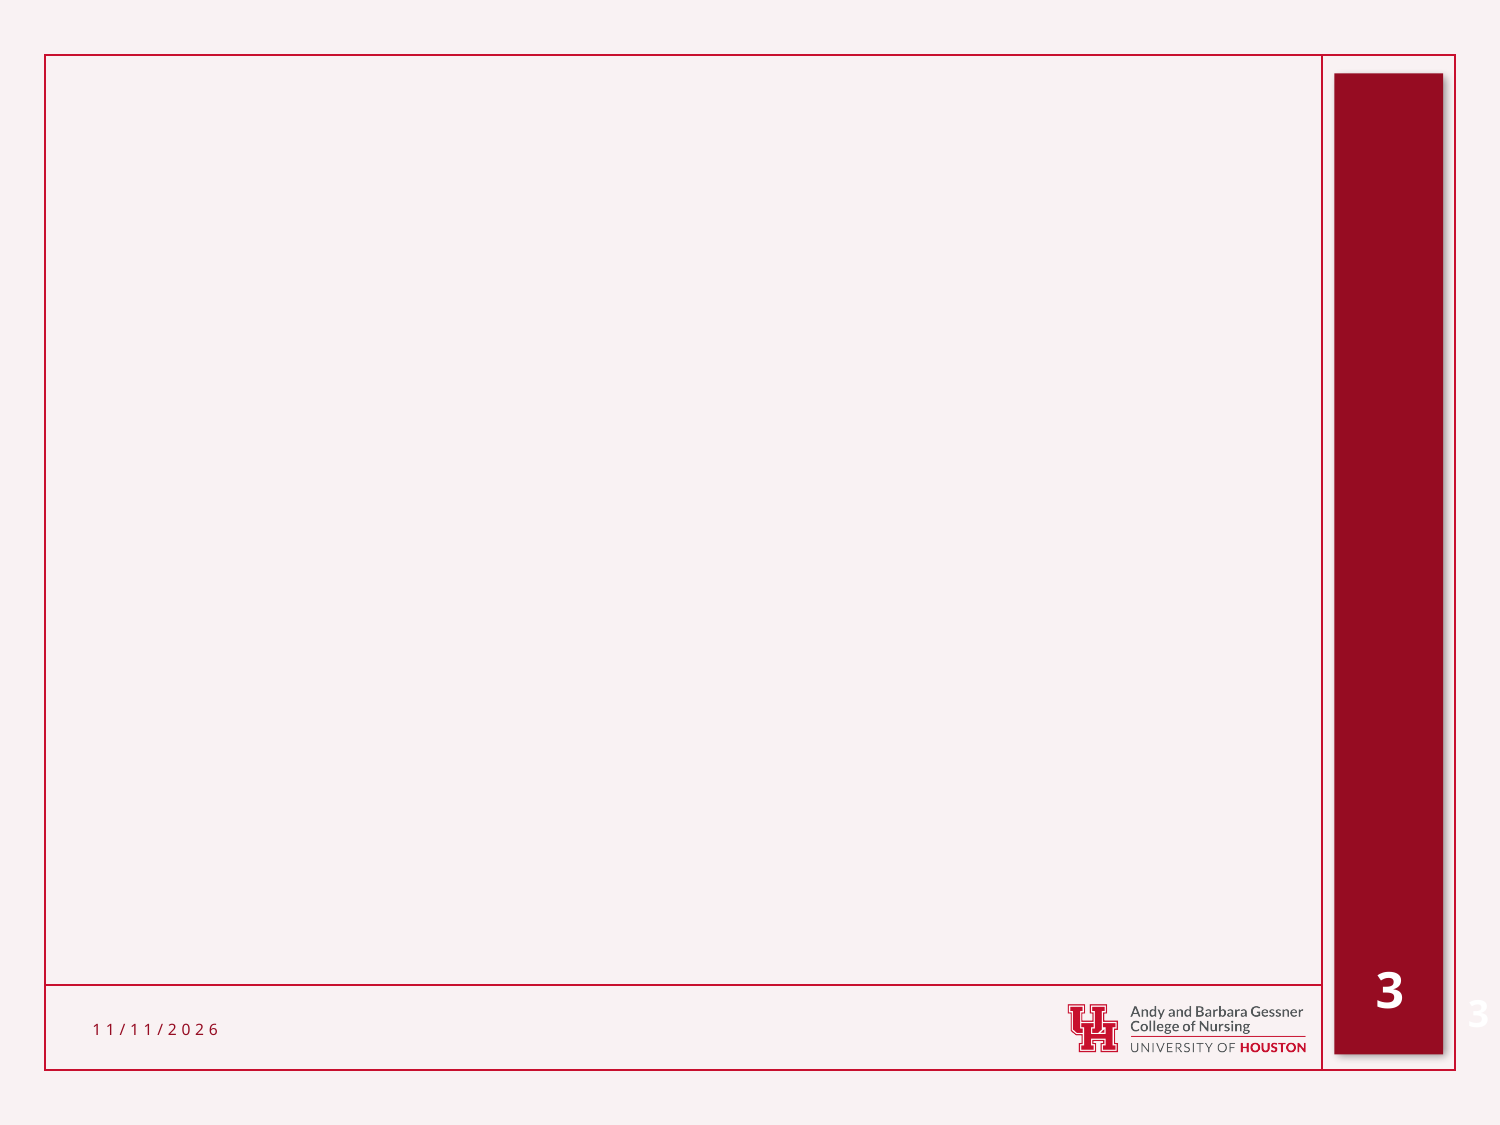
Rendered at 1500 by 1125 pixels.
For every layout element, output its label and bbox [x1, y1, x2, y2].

slide_number [77, 1007, 466, 1055]
picture [1063, 992, 1331, 1065]
